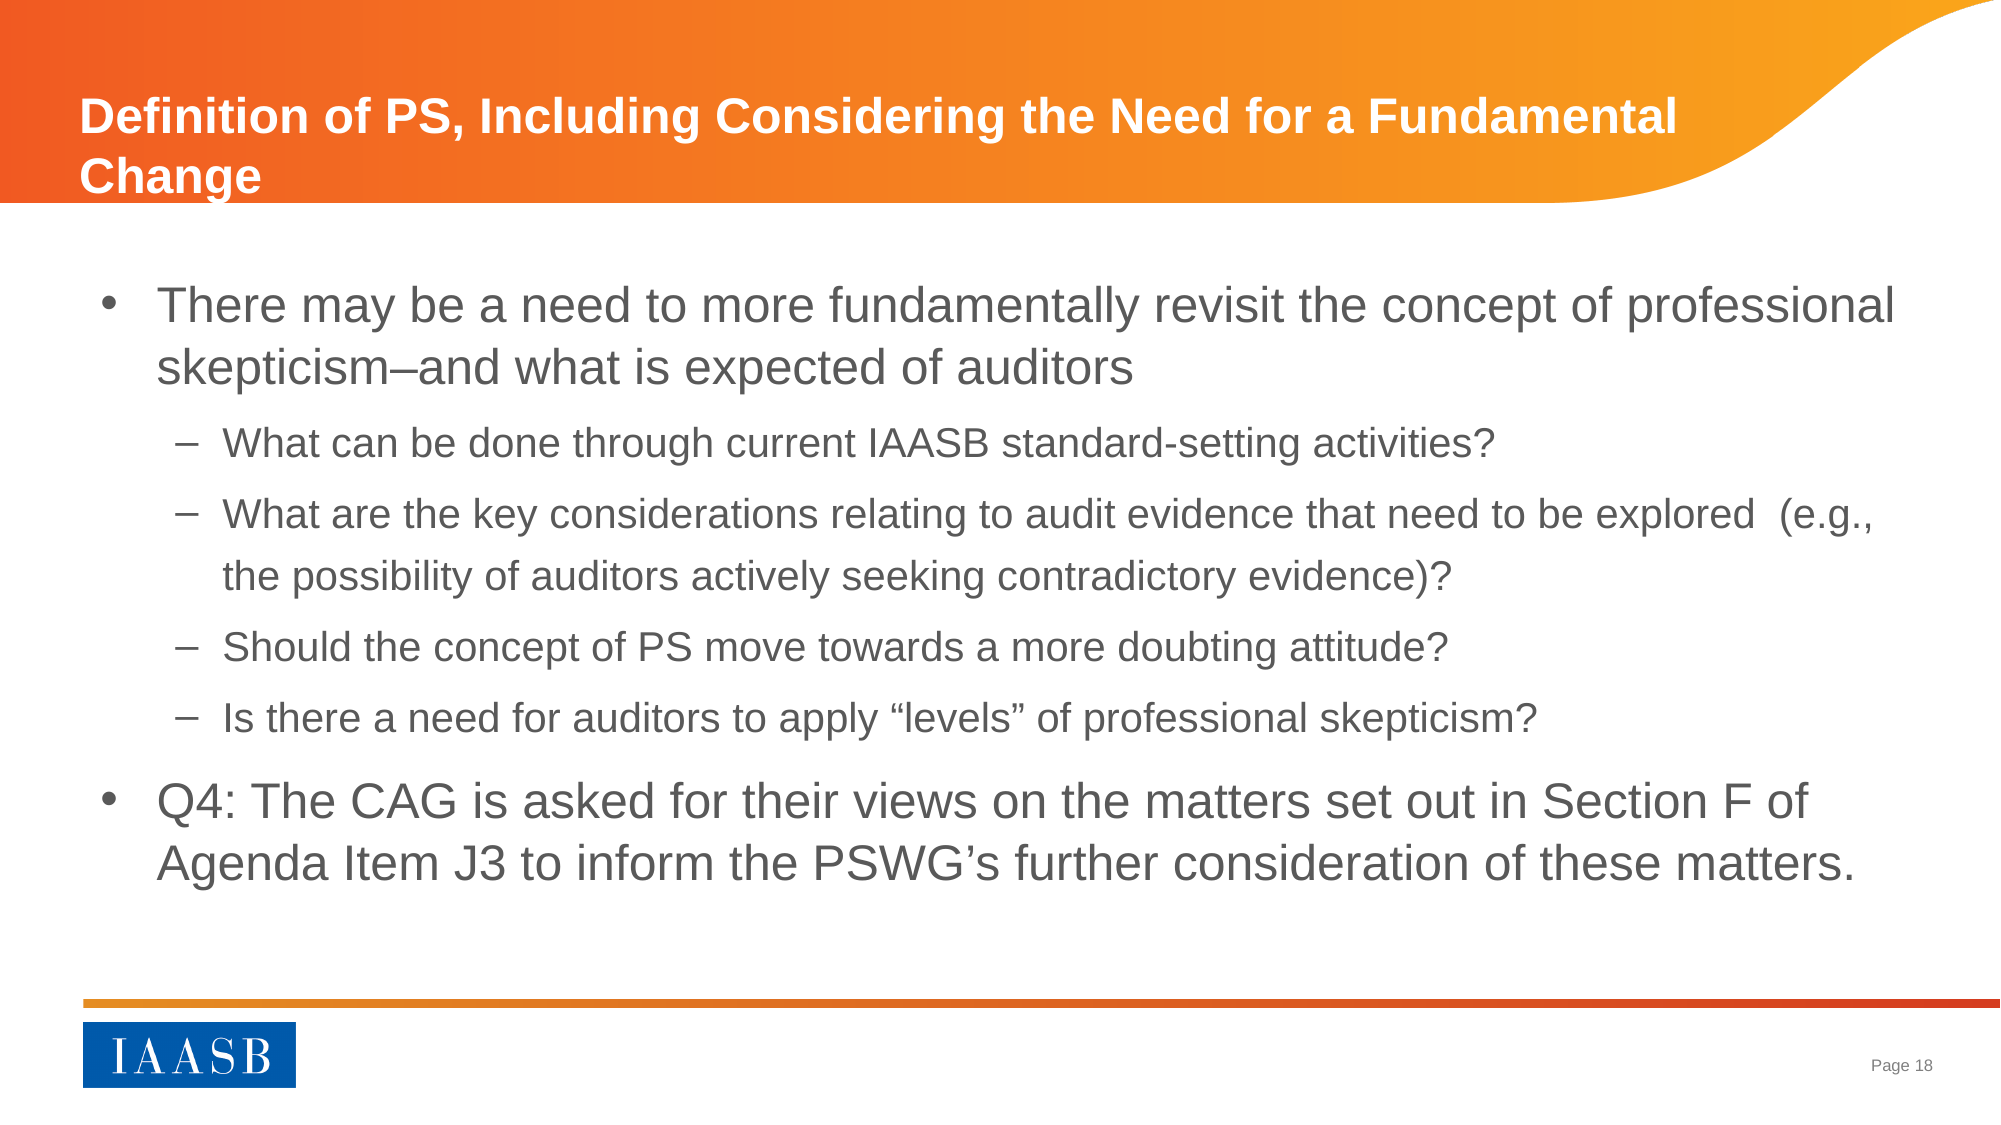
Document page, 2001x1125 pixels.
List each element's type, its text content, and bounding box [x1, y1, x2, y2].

list There may be a need to more fundamentally revisit the concept of professional skepticism–and what is expected of auditors What can be done through current IAASB standard-setting activities? What are the key considerations relating to audit evidence that need to be explored (e.g., the possibility of auditors actively seeking contradictory evidence)? Should the concept of PS move towards a more doubting attitude? Is there a need for auditors to apply “levels” of professional skepticism? Q4: The CAG is asked for their views on the matters set out in Section F of Agenda Item J3 to inform the PSWG’s further consideration of these matters. [85, 262, 1925, 1050]
title Definition of PS, Including Considering the Need for a Fundamental Change [79, 87, 1750, 200]
picture [83, 1022, 296, 1088]
picture [0, 0, 1996, 203]
